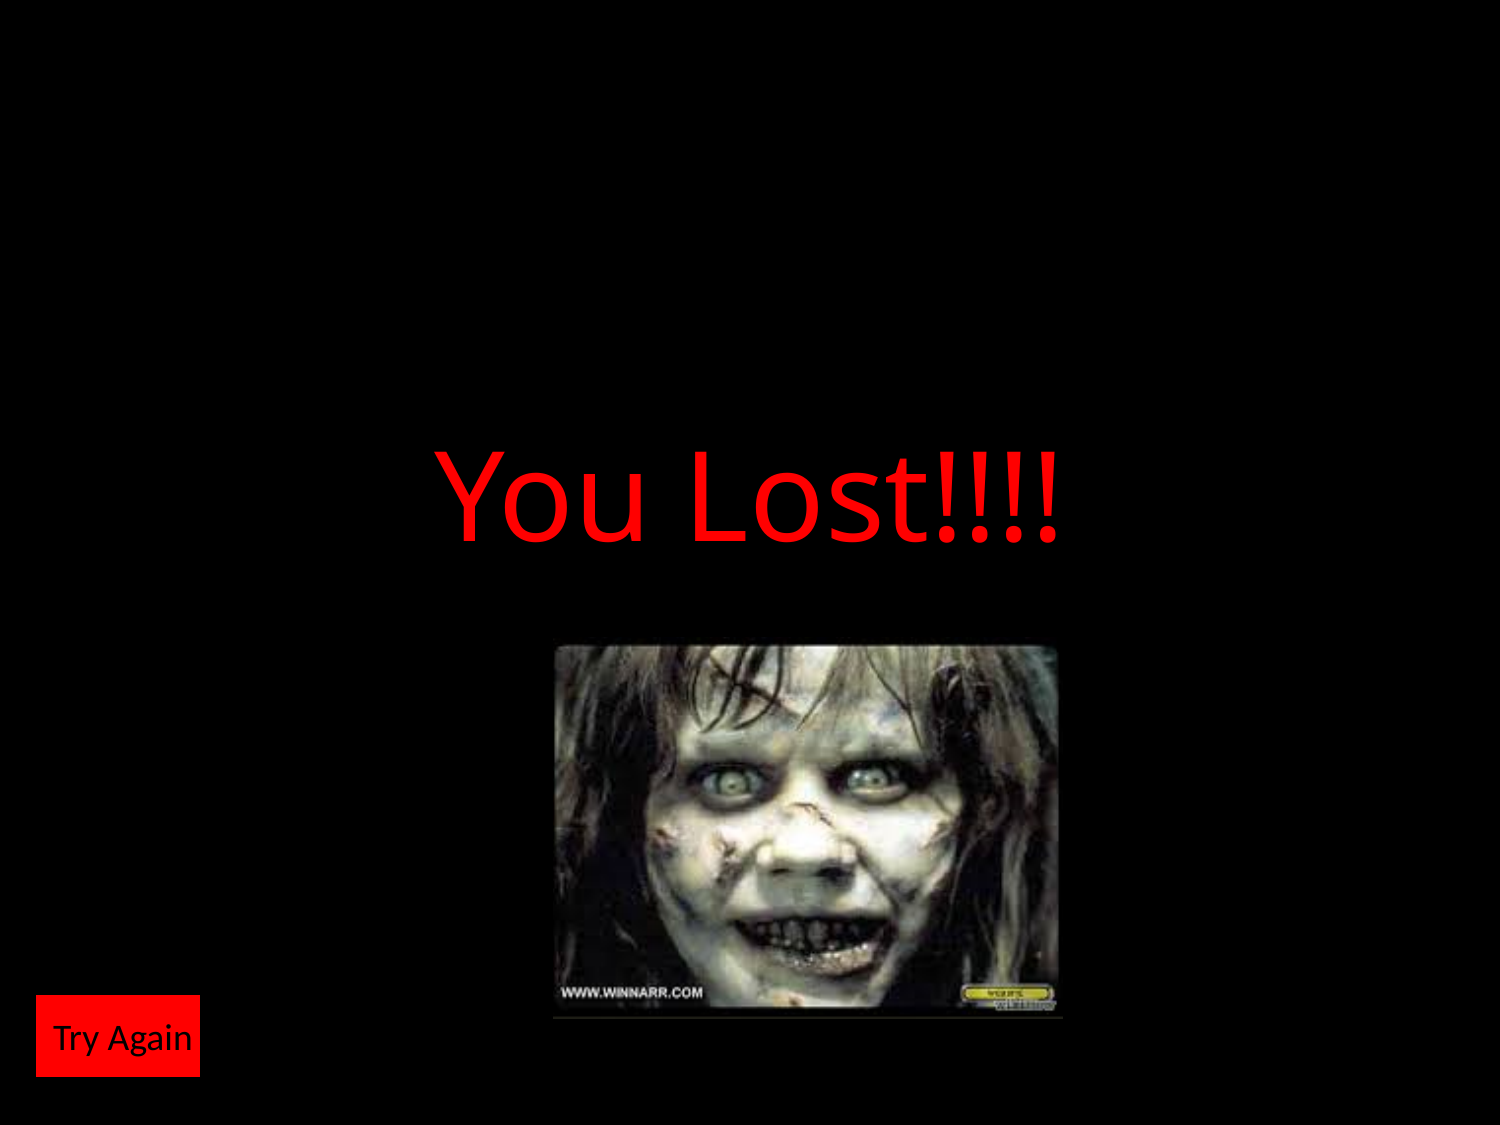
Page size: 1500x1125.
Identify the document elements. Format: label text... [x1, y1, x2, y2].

text_box [36, 995, 200, 1077]
text_box Try Again [38, 1005, 208, 1066]
title You Lost!!!! [112, 184, 1388, 576]
picture [553, 637, 1064, 1019]
